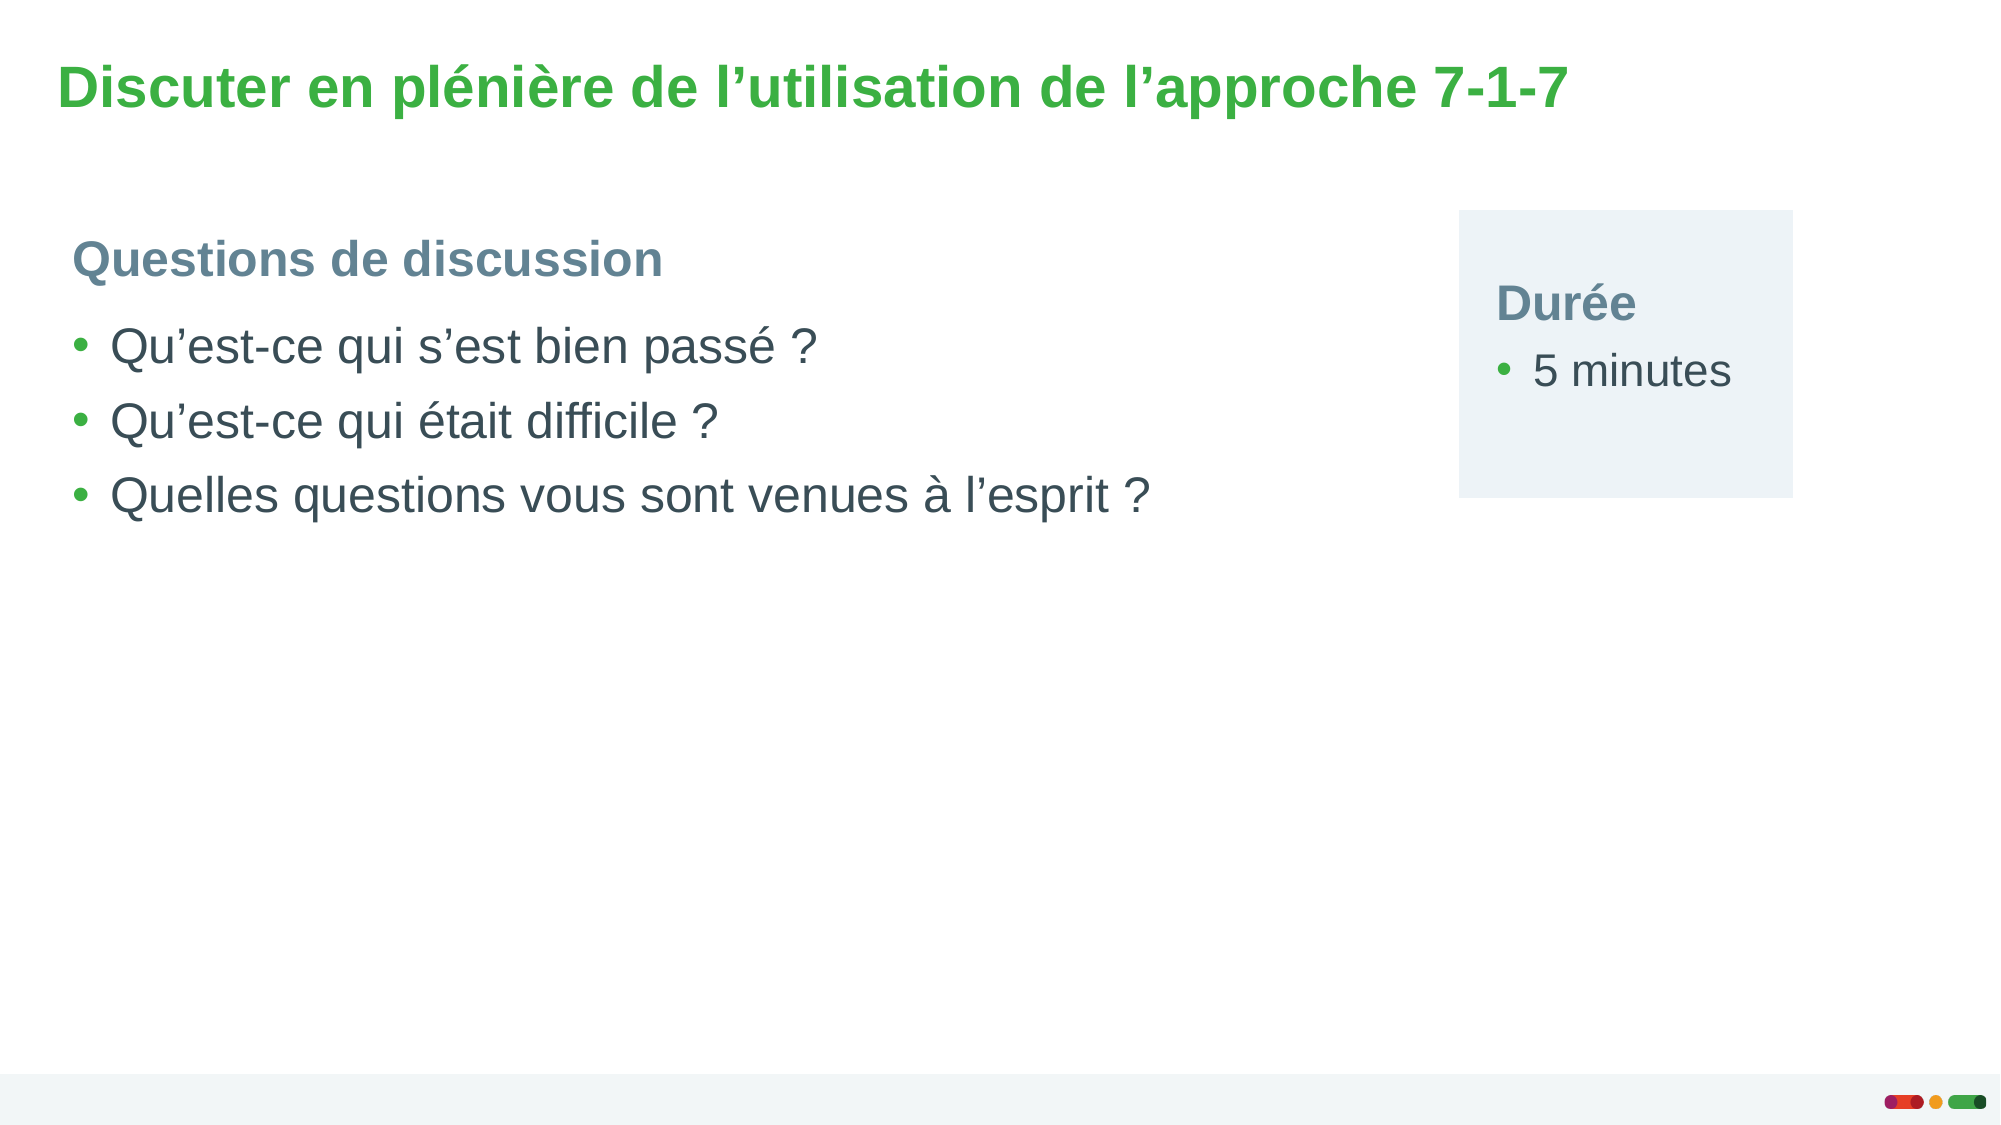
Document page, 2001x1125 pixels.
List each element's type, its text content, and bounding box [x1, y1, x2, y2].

list Durée [1481, 204, 1783, 340]
list Questions de discussion [57, 159, 904, 295]
text_box [1457, 208, 1796, 500]
list Qu’est-ce qui s’est bien passé ? Qu’est-ce qui était difficile ? Quelles questions vous sont venues à l’esprit ? [57, 312, 1348, 998]
list 5 minutes [1481, 339, 1767, 459]
title Discuter en plénière de l’utilisation de l’approche 7-1-7 [42, 42, 1768, 207]
